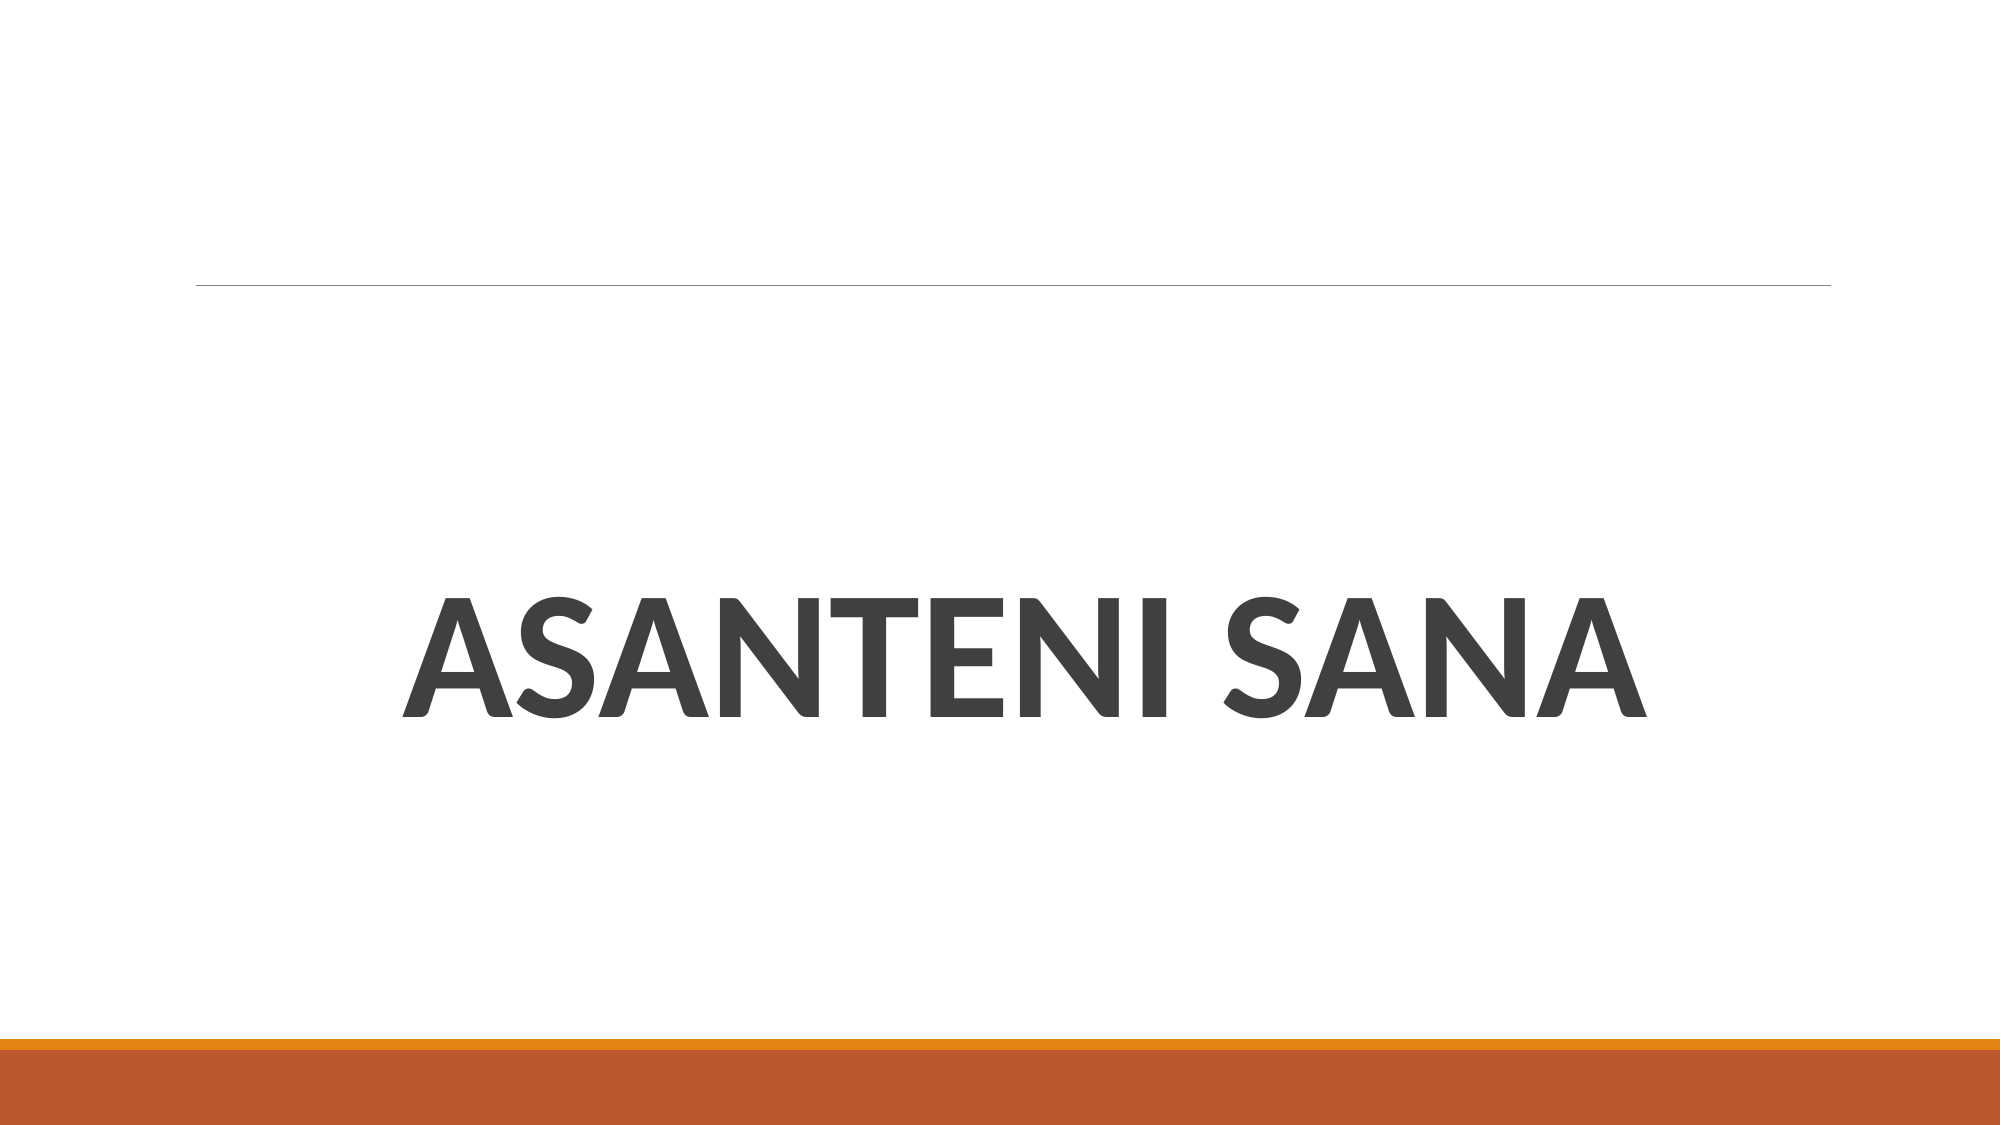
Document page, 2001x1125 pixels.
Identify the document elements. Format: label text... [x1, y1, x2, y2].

list ASANTENI SANA [180, 302, 1830, 963]
